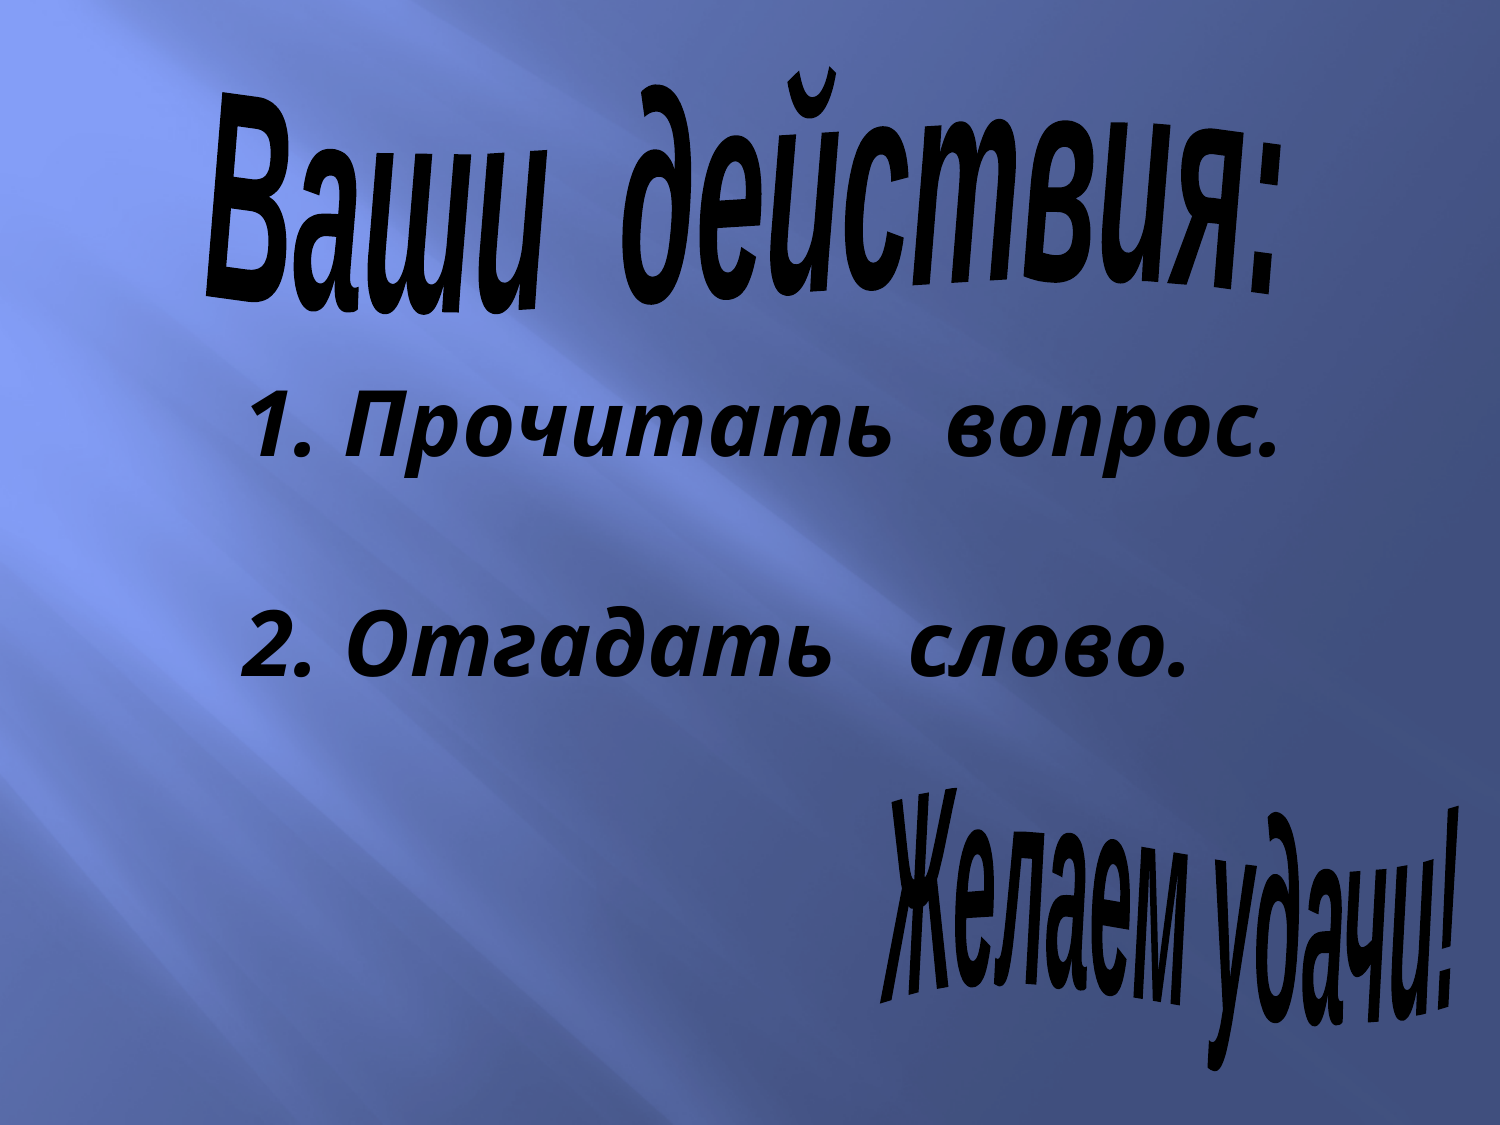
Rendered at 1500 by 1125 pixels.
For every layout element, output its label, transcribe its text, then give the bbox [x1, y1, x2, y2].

text_box 1. Прочитать вопрос. 2. Отгадать слово. [228, 287, 1306, 747]
